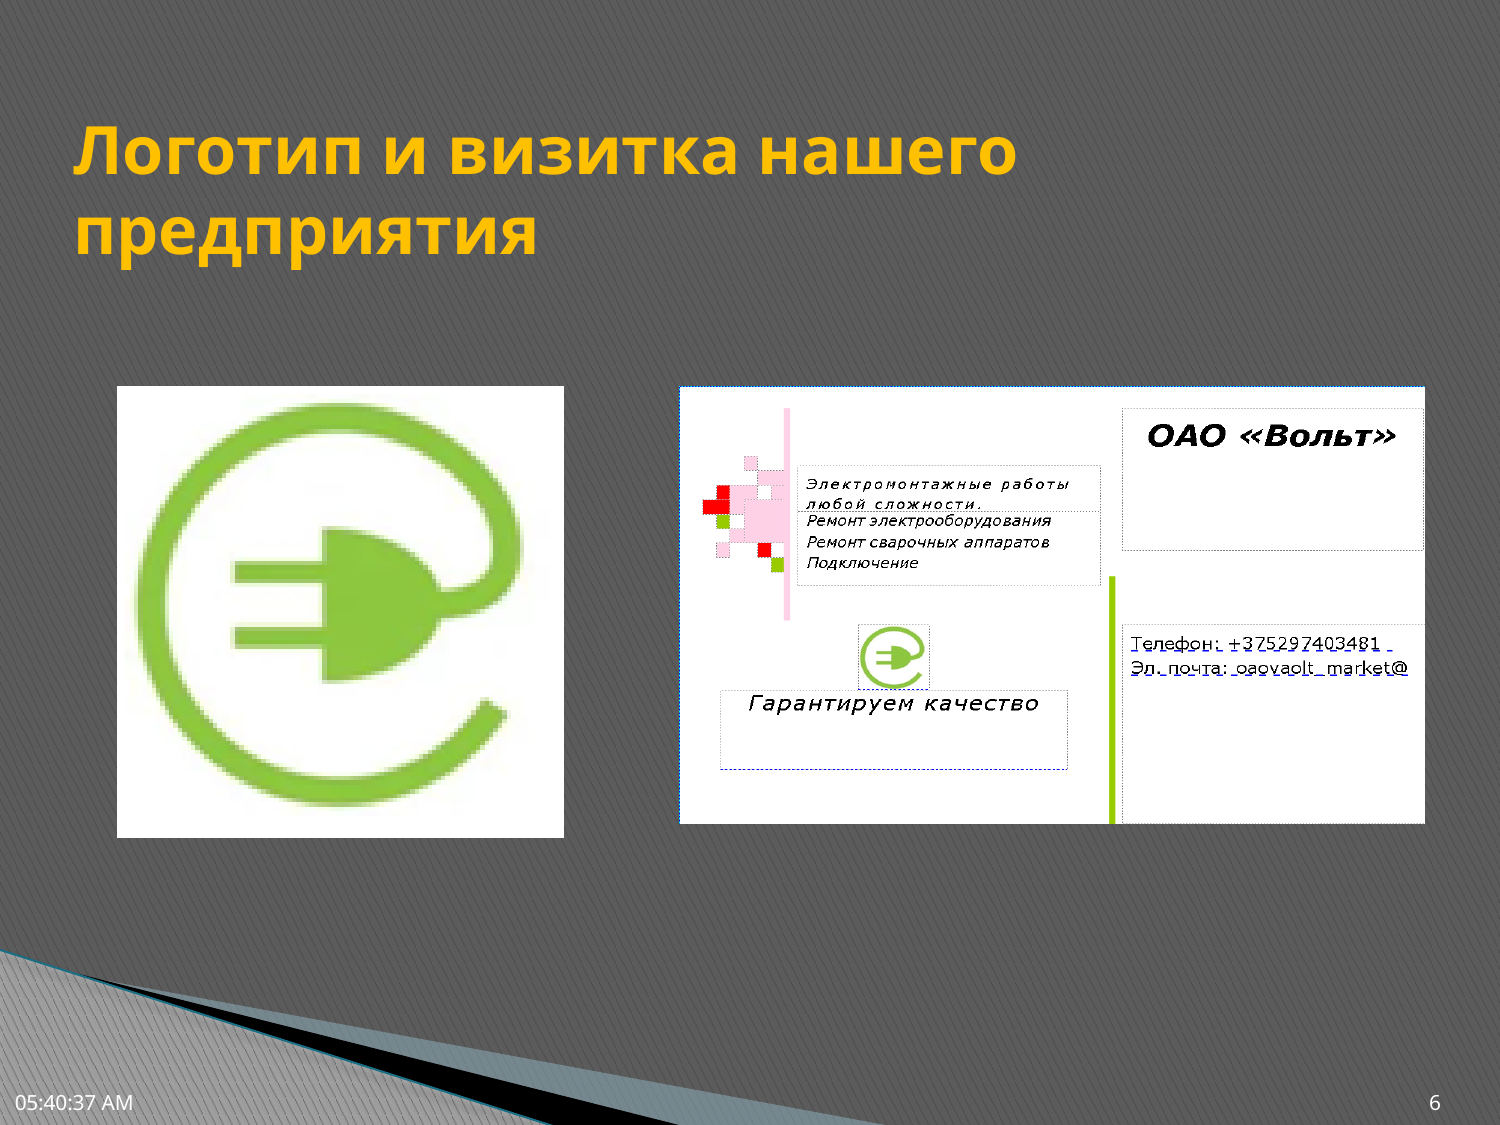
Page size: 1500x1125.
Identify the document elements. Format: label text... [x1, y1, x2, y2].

footer 6 [1370, 1065, 1500, 1125]
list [116, 386, 564, 838]
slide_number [0, 1065, 315, 1125]
title Логотип и визитка нашего предприятия [58, 93, 1409, 282]
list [679, 386, 1426, 824]
